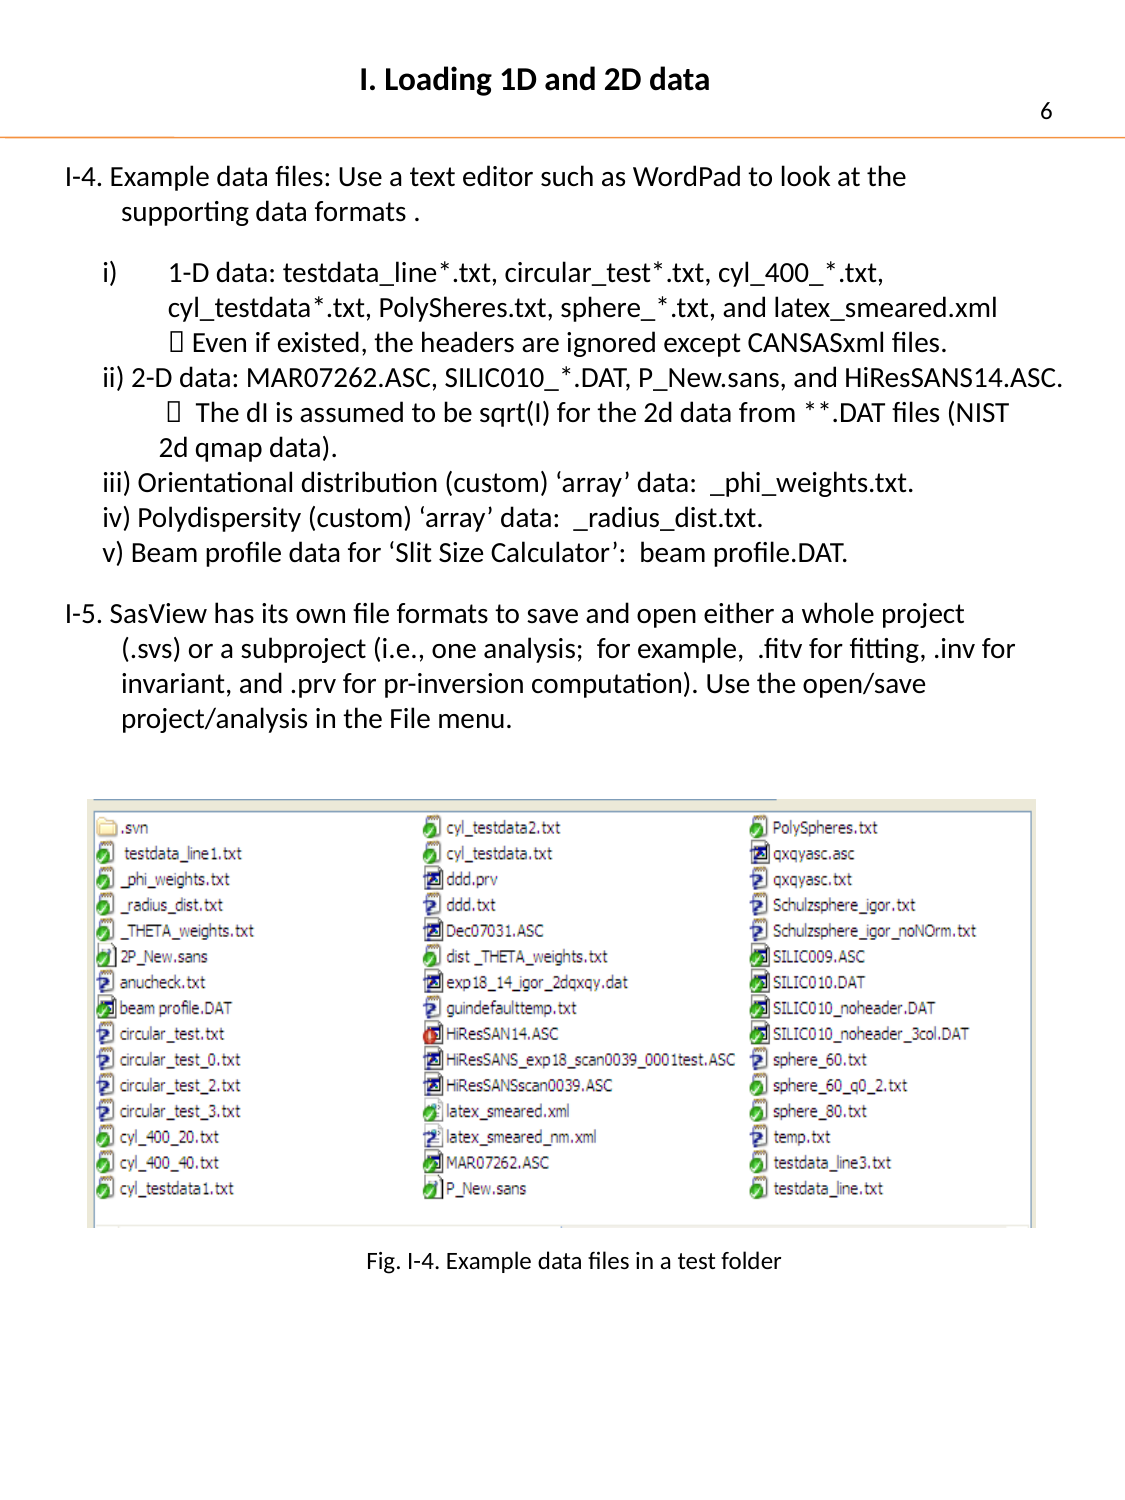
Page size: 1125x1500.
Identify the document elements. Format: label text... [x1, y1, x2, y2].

text_box 1-D data: testdata_line*.txt, circular_test*.txt, cyl_400_*.txt, cyl_testdata*.txt, PolySheres.txt, sphere_*.txt, and latex_smeared.xml  Even if existed, the headers are ignored except CANSASxml files. ii) 2-D data: MAR07262.ASC, SILIC010_*.DAT, P_New.sans, and HiResSANS14.ASC.  The dI is assumed to be sqrt(I) for the 2d data from **.DAT files (NIST 2d qmap data). iii) Orientational distribution (custom) ‘array’ data: _phi_weights.txt. iv) Polydispersity (custom) ‘array’ data: _radius_dist.txt. v) Beam profile data for ‘Slit Size Calculator’: beam profile.DAT. [87, 246, 1100, 611]
text_box 6 [1025, 87, 1068, 133]
text_box I-4. Example data files: Use a text editor such as WordPad to look at the supporting data formats . [49, 149, 1038, 235]
picture [87, 799, 1037, 1228]
text_box Fig. I-4. Example data files in a test folder [351, 1237, 798, 1283]
text_box I. Loading 1D and 2D data [344, 49, 726, 105]
text_box I-5. SasView has its own file formats to save and open either a whole project (.svs) or a subproject (i.e., one analysis; for example, .fitv for fitting, .inv for invariant, and .prv for pr-inversion computation). Use the open/save project/analysis in the File menu. [49, 587, 1038, 742]
